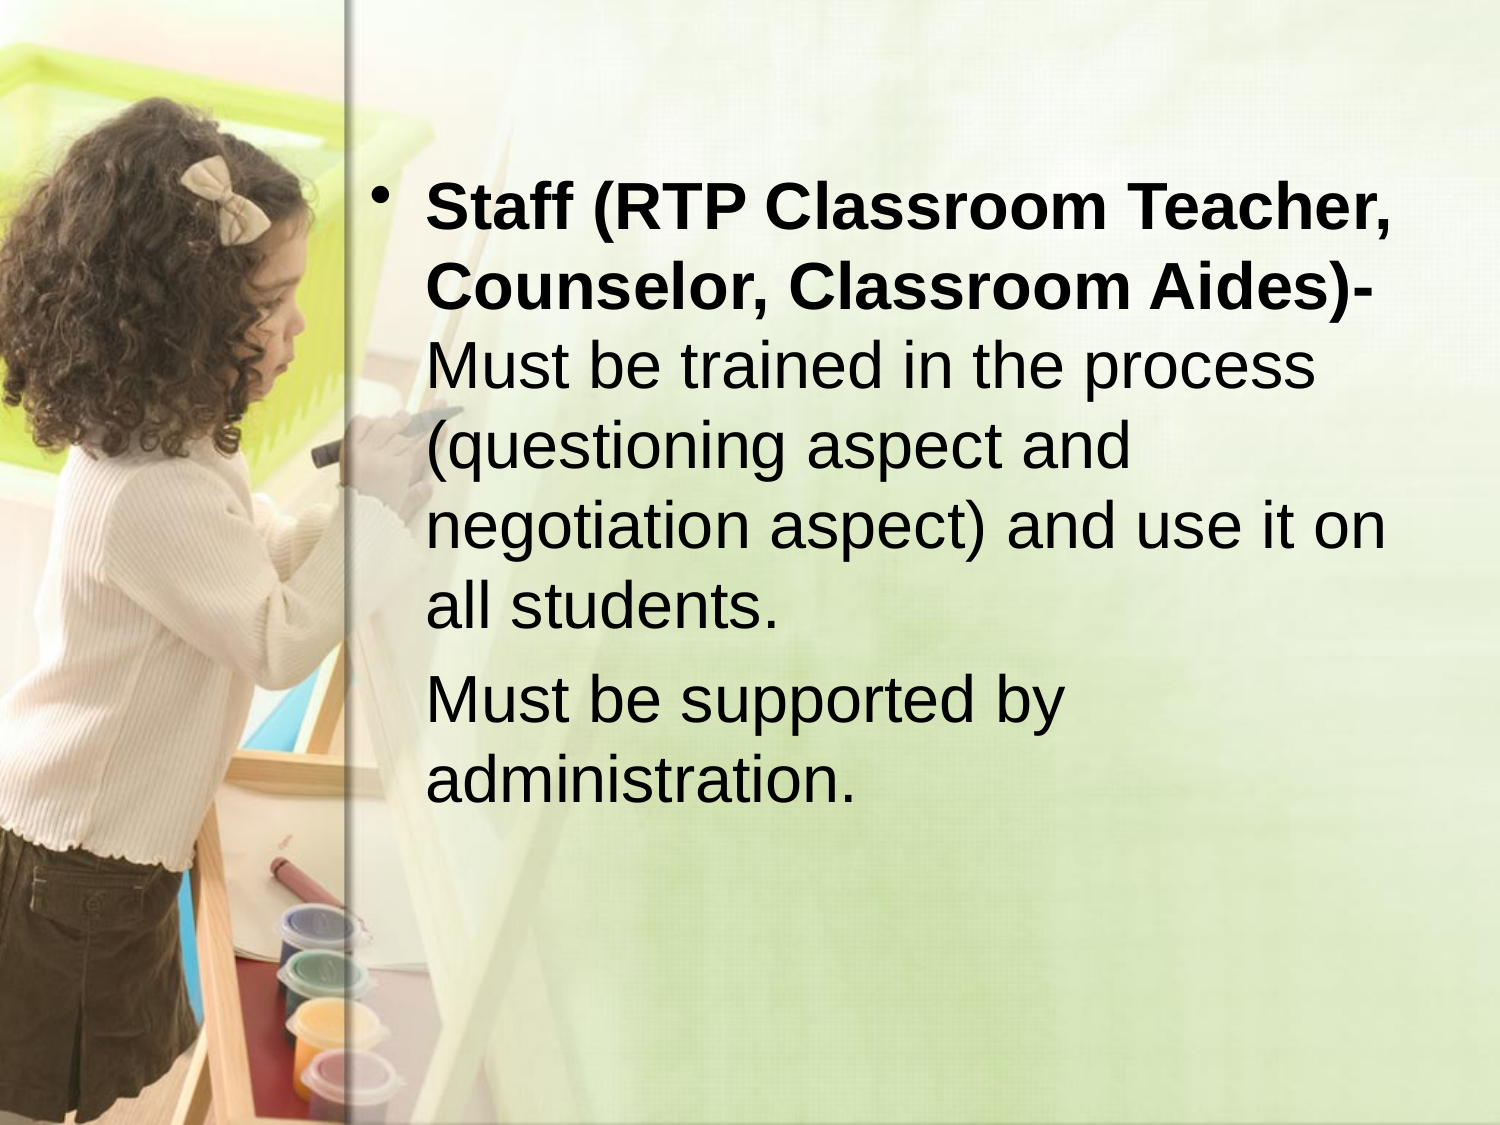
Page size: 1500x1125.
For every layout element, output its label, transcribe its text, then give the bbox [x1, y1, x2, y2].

list Staff (RTP Classroom Teacher, Counselor, Classroom Aides)- Must be trained in the process (questioning aspect and negotiation aspect) and use it on all students. Must be supported by administration. [354, 154, 1479, 898]
picture [0, 0, 1500, 1125]
